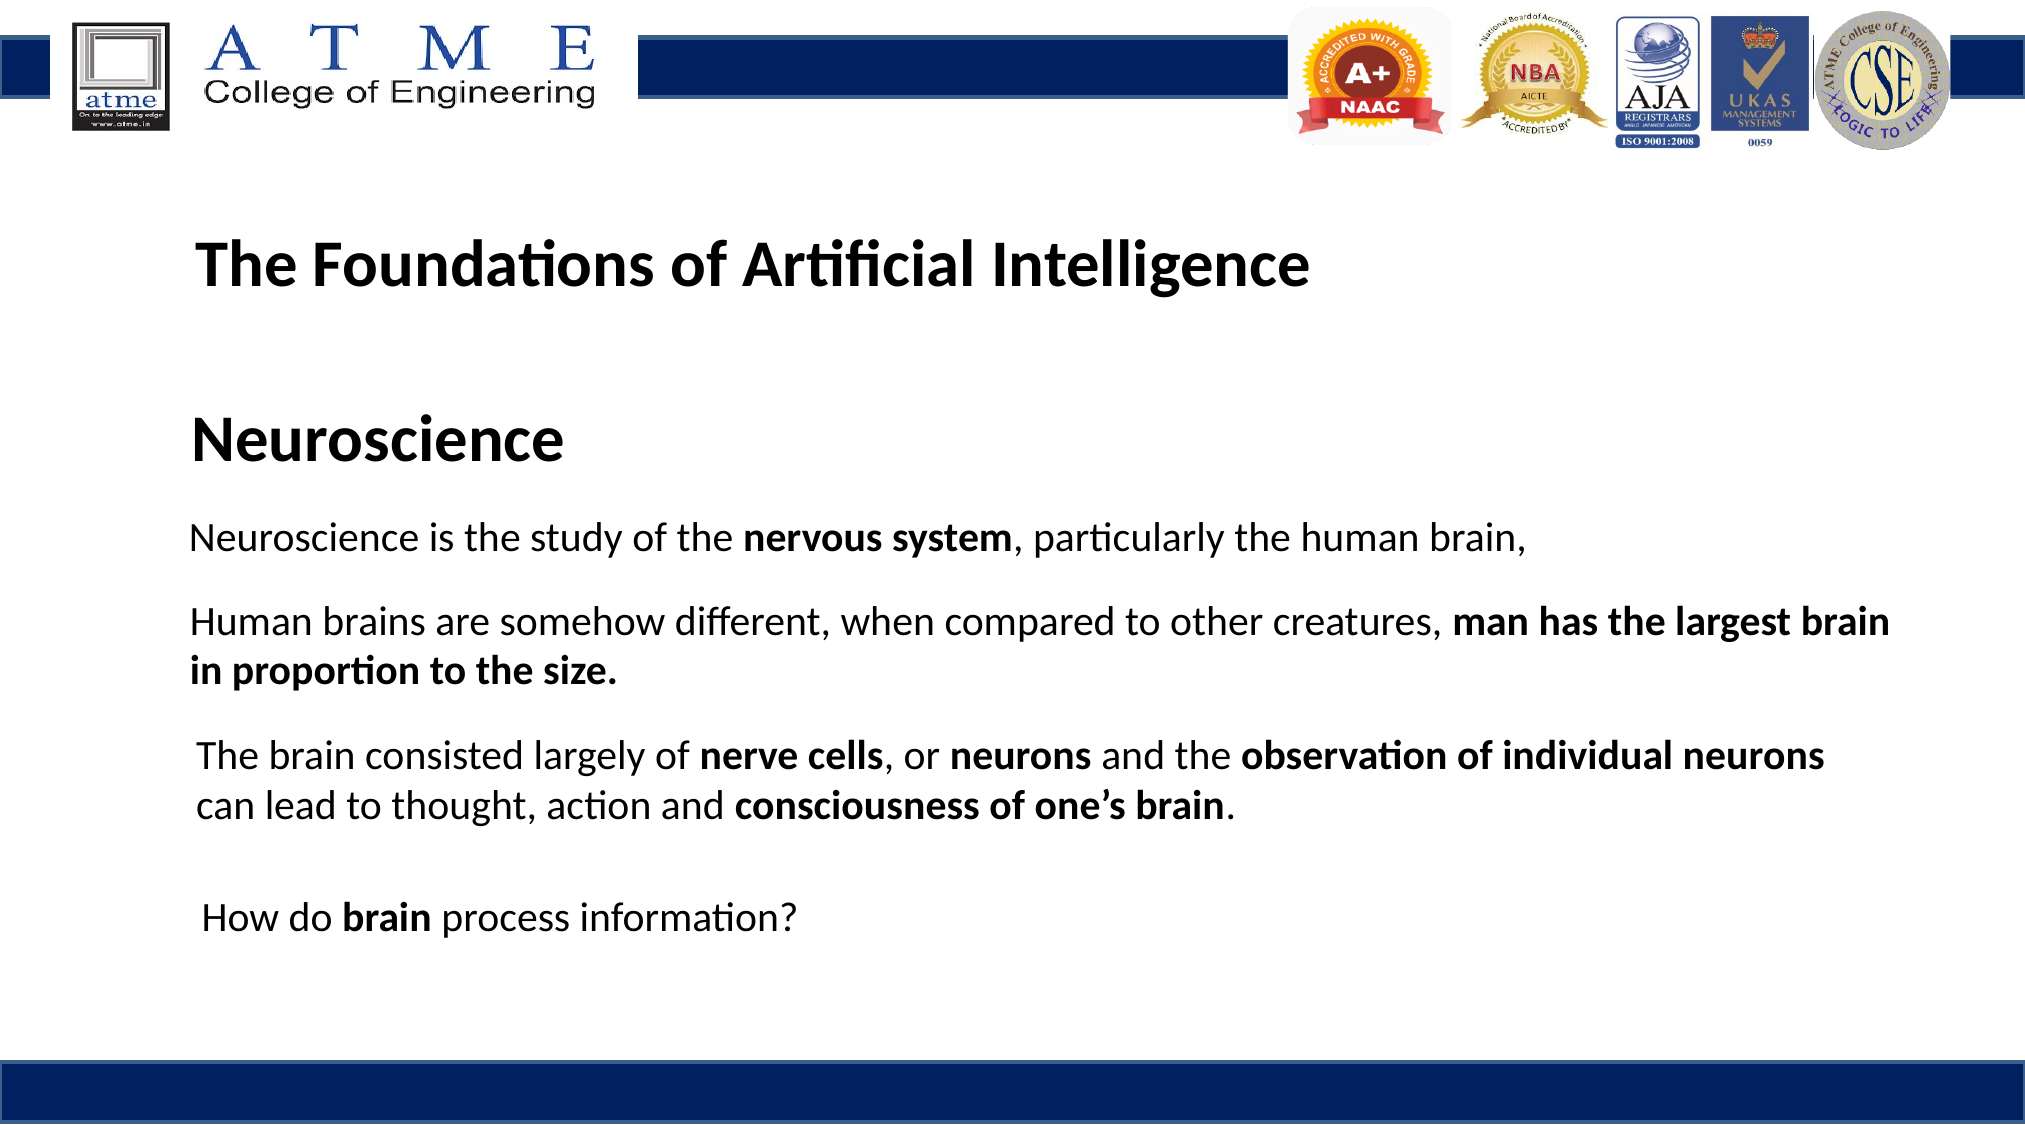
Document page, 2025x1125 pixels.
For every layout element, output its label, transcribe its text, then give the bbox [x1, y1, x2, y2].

text_box The brain consisted largely of nerve cells, or neurons and the observation of individual neurons can lead to thought, action and consciousness of one’s brain. [181, 720, 1841, 836]
text_box Neuroscience [176, 387, 581, 483]
picture [50, 0, 638, 150]
text_box How do brain process information? [186, 882, 814, 947]
picture [1287, 6, 1813, 150]
picture [1814, 9, 1951, 151]
text_box The Foundations of Artificial Intelligence [180, 212, 1327, 308]
text_box Neuroscience is the study of the nervous system, particularly the human brain, [174, 501, 1562, 567]
text_box Human brains are somehow different, when compared to other creatures, man has the largest brain in proportion to the size. [175, 586, 1916, 701]
